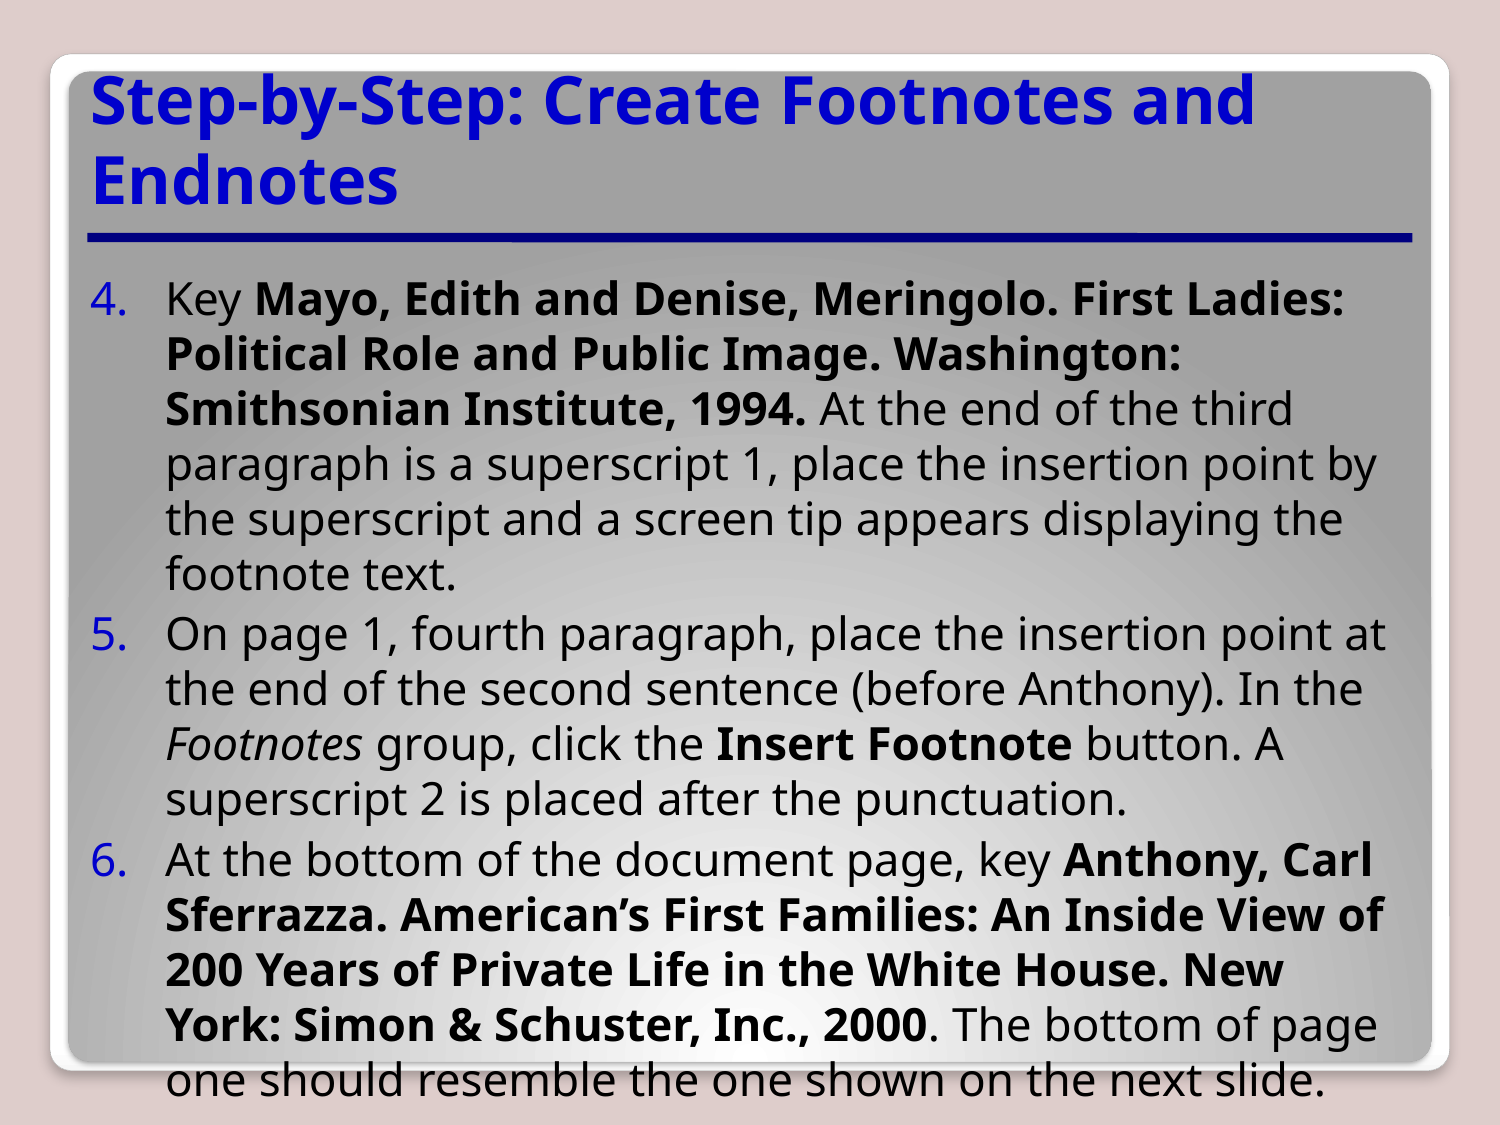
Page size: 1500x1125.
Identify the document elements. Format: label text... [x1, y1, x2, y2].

list Key Mayo, Edith and Denise, Meringolo. First Ladies: Political Role and Public Image. Washington: Smithsonian Institute, 1994. At the end of the third paragraph is a superscript 1, place the insertion point by the superscript and a screen tip appears displaying the footnote text. On page 1, fourth paragraph, place the insertion point at the end of the second sentence (before Anthony). In the Footnotes group, click the Insert Footnote button. A superscript 2 is placed after the punctuation. At the bottom of the document page, key Anthony, Carl Sferrazza. American’s First Families: An Inside View of 200 Years of Private Life in the White House. New York: Simon & Schuster, Inc., 2000. The bottom of page one should resemble the one shown on the next slide. [74, 262, 1426, 1063]
title Step-by-Step: Create Footnotes and Endnotes [74, 74, 1426, 226]
